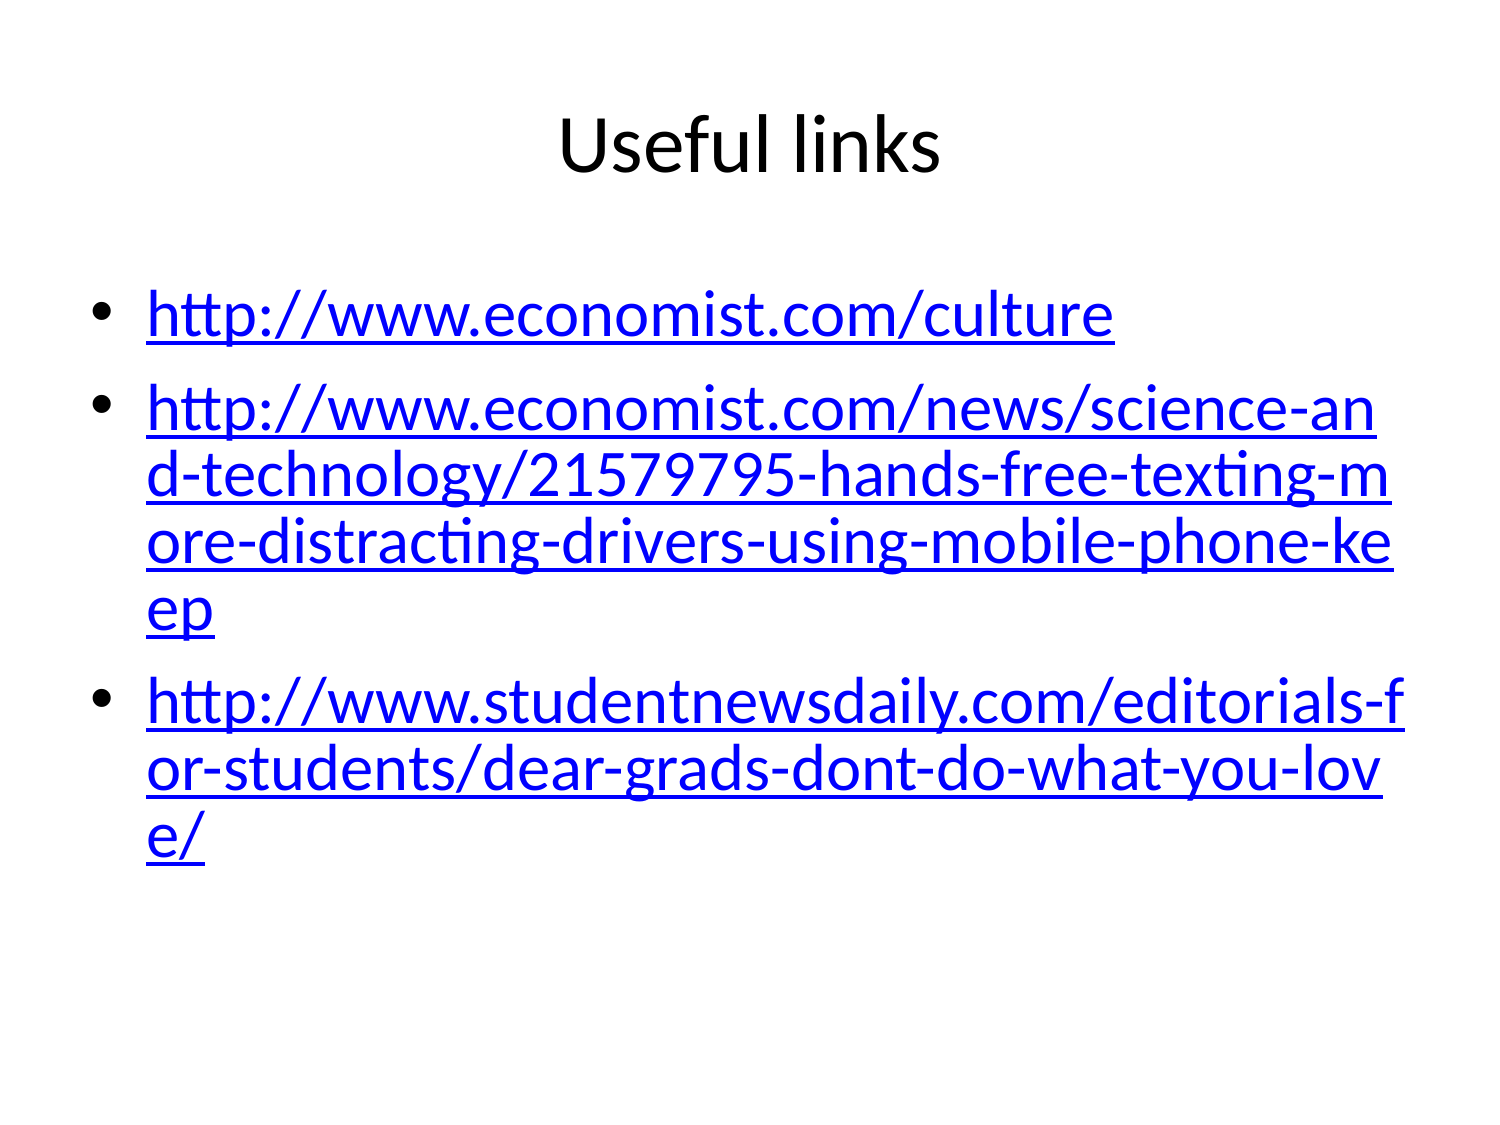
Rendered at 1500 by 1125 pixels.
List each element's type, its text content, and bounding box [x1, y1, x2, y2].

title Useful links [75, 45, 1425, 233]
list http://www.economist.com/culture http://www.economist.com/news/science-and-technology/21579795-hands-free-texting-more-distracting-drivers-using-mobile-phone-keep http://www.studentnewsdaily.com/editorials-for-students/dear-grads-dont-do-what-you-love/ [75, 262, 1425, 1005]
